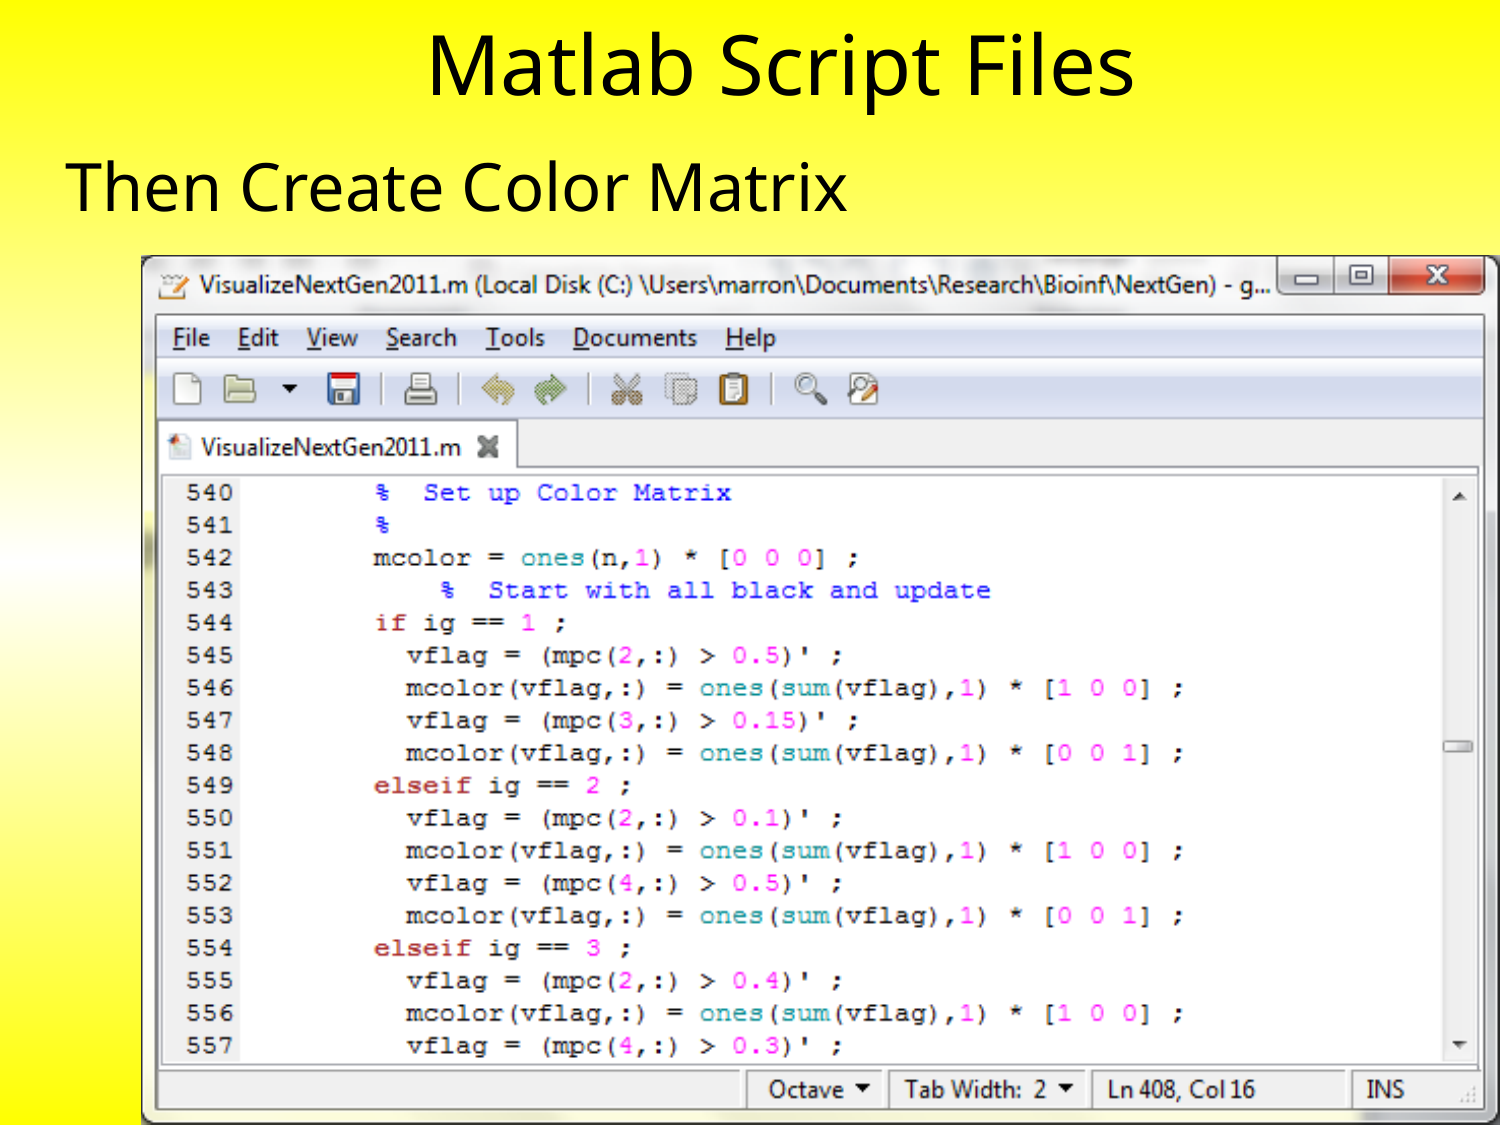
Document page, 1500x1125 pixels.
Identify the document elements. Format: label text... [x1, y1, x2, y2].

picture [140, 255, 1500, 1125]
list Then Create Color Matrix [50, 137, 1463, 1025]
title Matlab Script Files [125, 0, 1438, 125]
